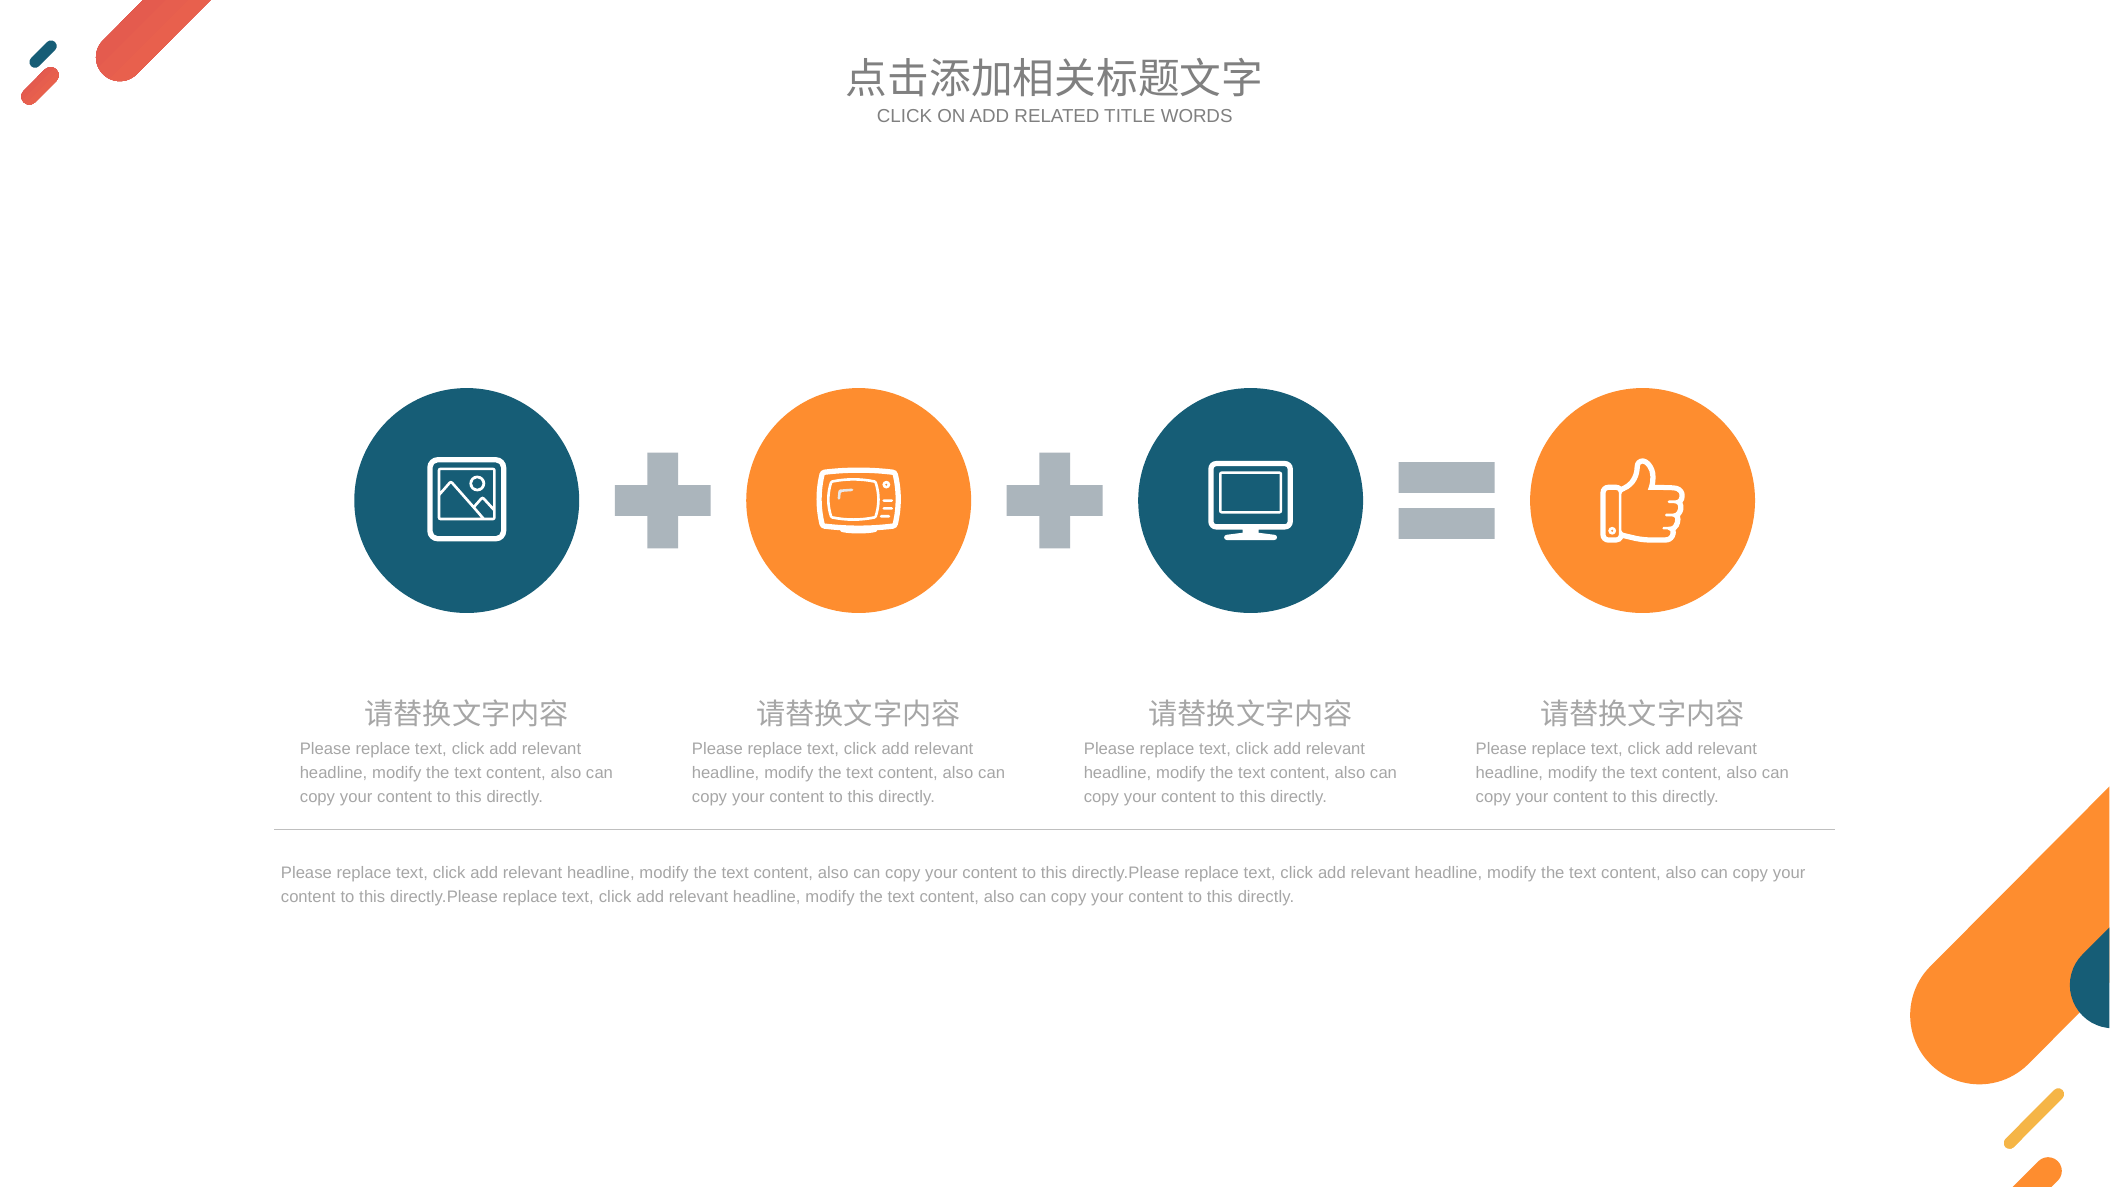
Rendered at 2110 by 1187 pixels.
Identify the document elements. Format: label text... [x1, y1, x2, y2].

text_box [299, 688, 634, 805]
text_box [1475, 688, 1810, 805]
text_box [1083, 688, 1418, 805]
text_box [691, 688, 1026, 805]
text_box Please replace text, click add relevant headline, modify the text content, also can copy your content to this directly.Please replace text, click add relevant headline, modify the text content, also can copy your content to this directly.Please replace text, click add relevant headline, modify the text content, also can copy your content to this directly. [280, 858, 1829, 907]
text_box CLICK ON ADD RELATED TITLE WORDS [852, 95, 1257, 130]
text_box 点击添加相关标题文字 [803, 44, 1307, 107]
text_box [354, 388, 1755, 613]
